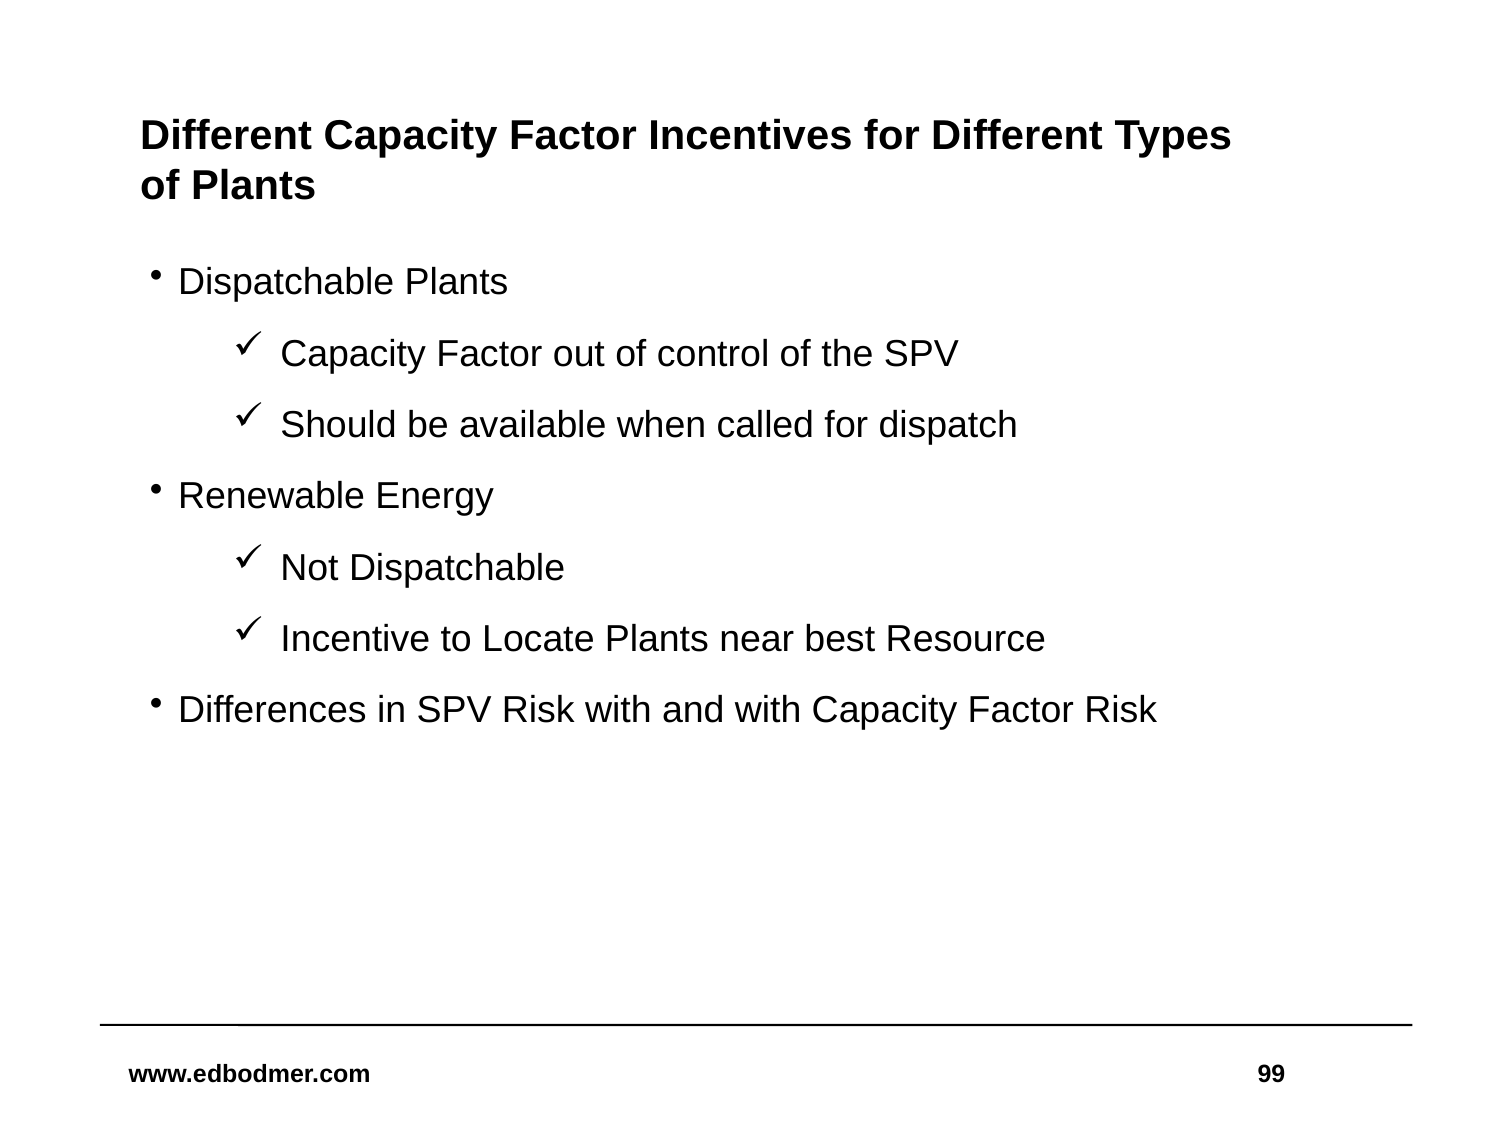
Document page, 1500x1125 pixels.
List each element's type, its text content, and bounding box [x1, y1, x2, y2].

list Dispatchable Plants Capacity Factor out of control of the SPV Should be available when called for dispatch Renewable Energy Not Dispatchable Incentive to Locate Plants near best Resource Differences in SPV Risk with and with Capacity Factor Risk [125, 249, 1375, 1000]
title Different Capacity Factor Incentives for Different Types of Plants [125, 99, 1288, 225]
